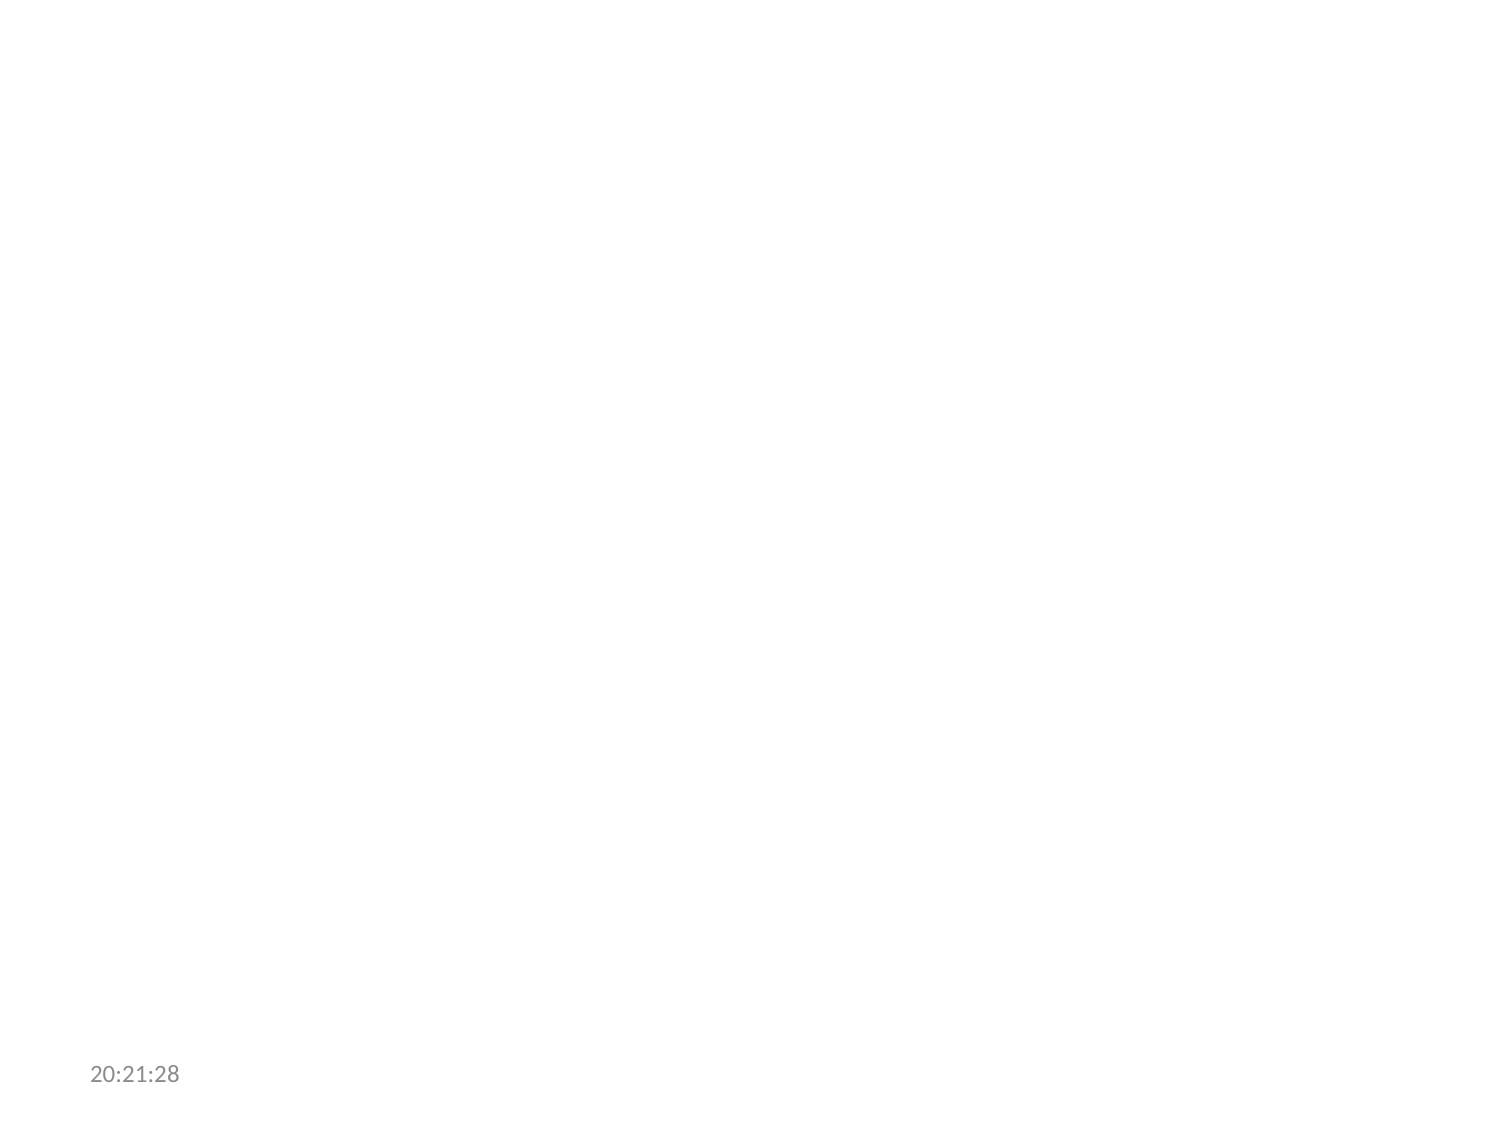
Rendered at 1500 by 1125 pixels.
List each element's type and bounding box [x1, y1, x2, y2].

slide_number [75, 1042, 425, 1103]
